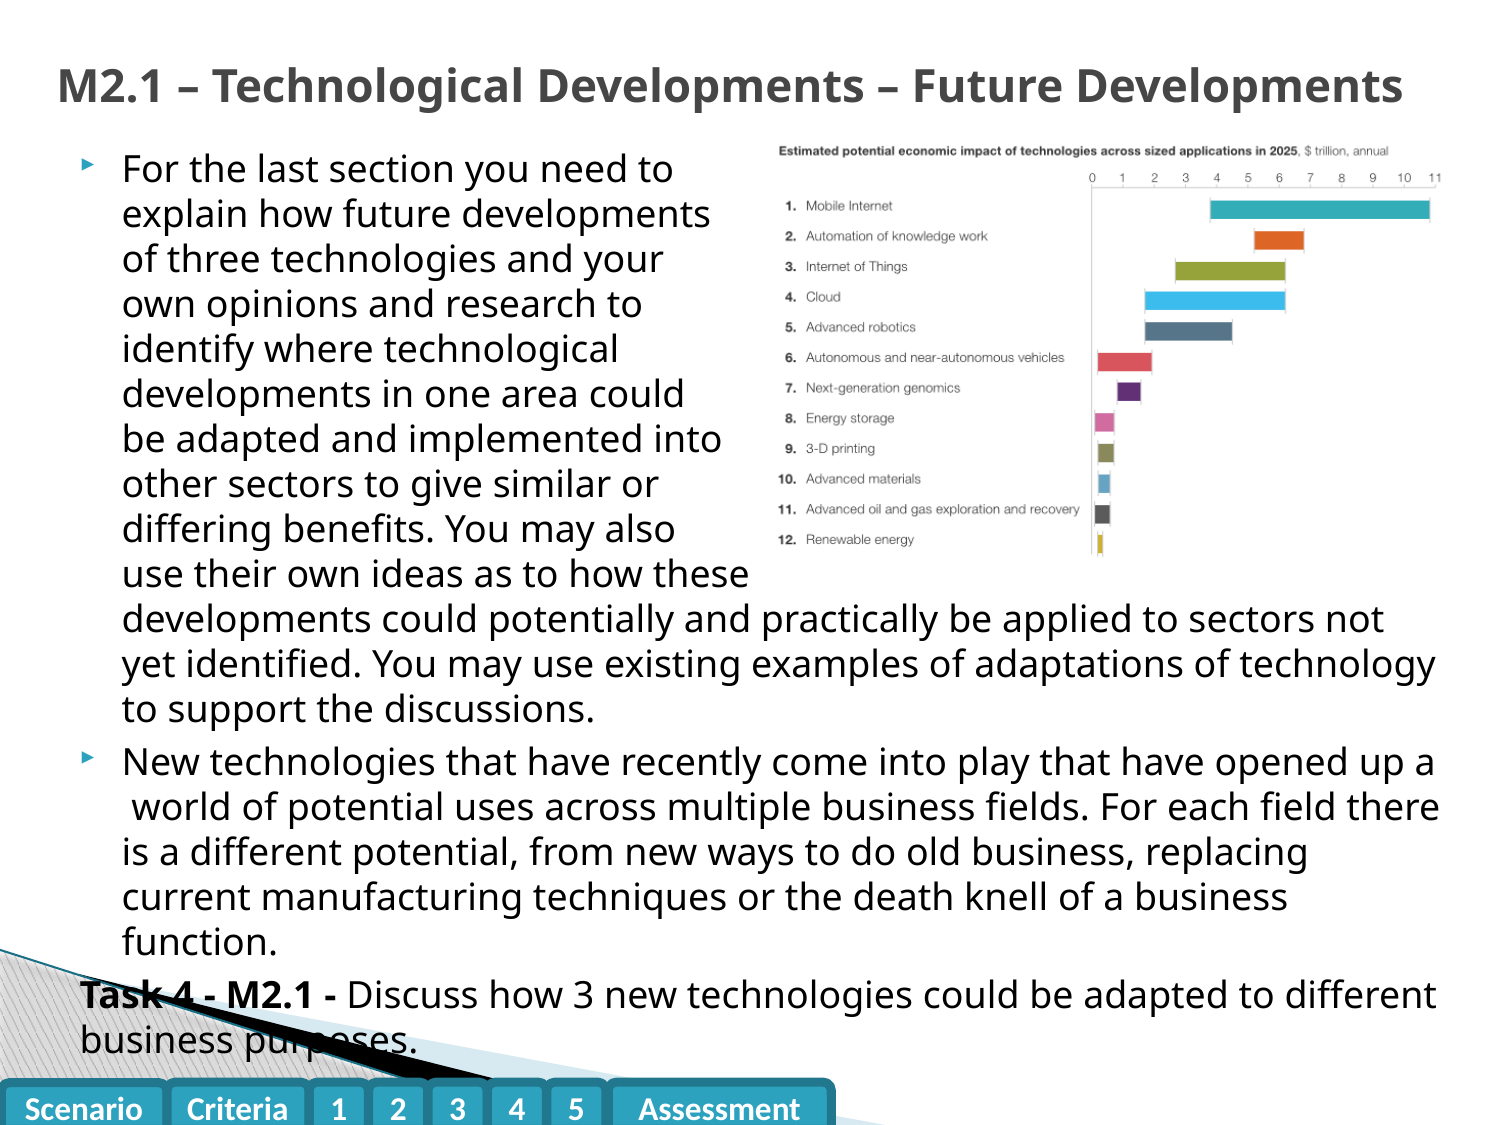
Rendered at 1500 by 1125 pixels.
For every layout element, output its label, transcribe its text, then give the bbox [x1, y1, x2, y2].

list For the last section you need to explain how future developments of three technologies and your own opinions and research to identify where technological developments in one area could be adapted and implemented into other sectors to give similar or differing benefits. You may also use their own ideas as to how these developments could potentially and practically be applied to sectors not yet identified. You may use existing examples of adaptations of technology to support the discussions. New technologies that have recently come into play that have opened up a world of potential uses across multiple business fields. For each field there is a different potential, from new ways to do old business, replacing current manufacturing techniques or the death knell of a business function. Task 4 - M2.1 - Discuss how 3 new technologies could be adapted to different business purposes. [46, 149, 1459, 1035]
picture [773, 136, 1459, 560]
title M2.1 – Technological Developments – Future Developments [29, 18, 1471, 149]
